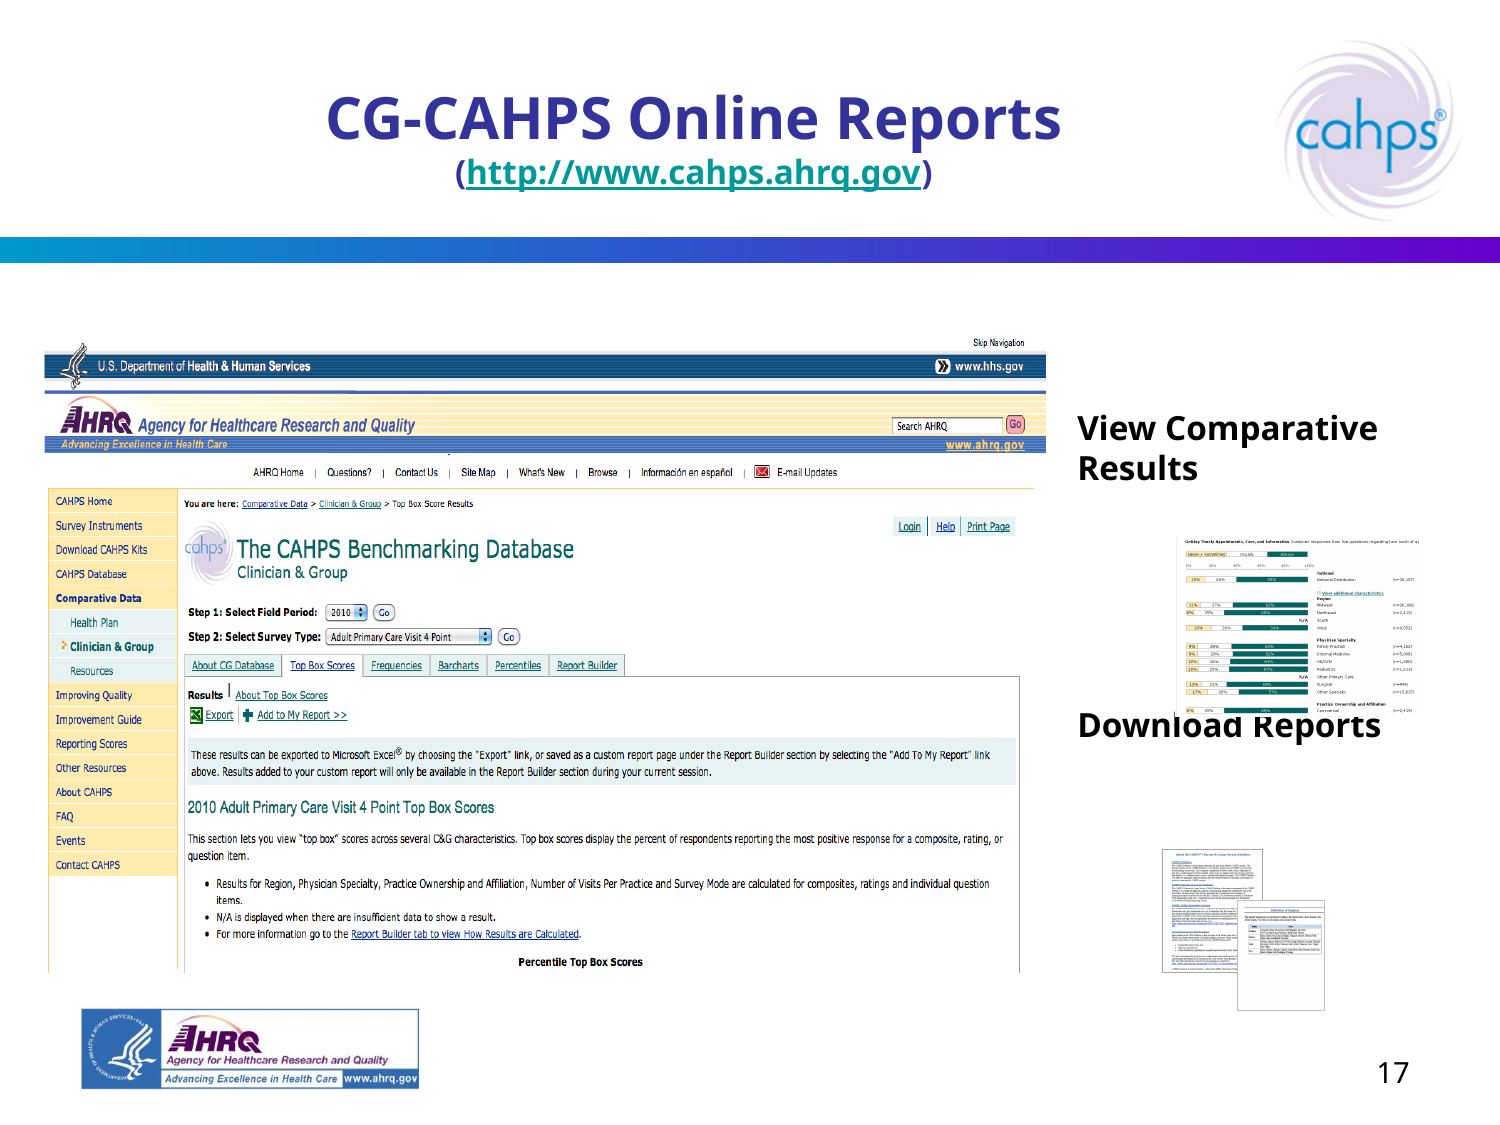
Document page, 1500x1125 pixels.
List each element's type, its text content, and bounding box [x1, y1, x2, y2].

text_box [1162, 537, 1420, 1011]
slide_number 17 [1074, 1046, 1426, 1125]
picture [75, 1003, 425, 1096]
title CG-CAHPS Online Reports (http://www.cahps.ahrq.gov) [74, 44, 1313, 233]
picture [1275, 37, 1463, 225]
text_box View Comparative Results Download Reports [1062, 399, 1425, 752]
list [37, 337, 1051, 974]
